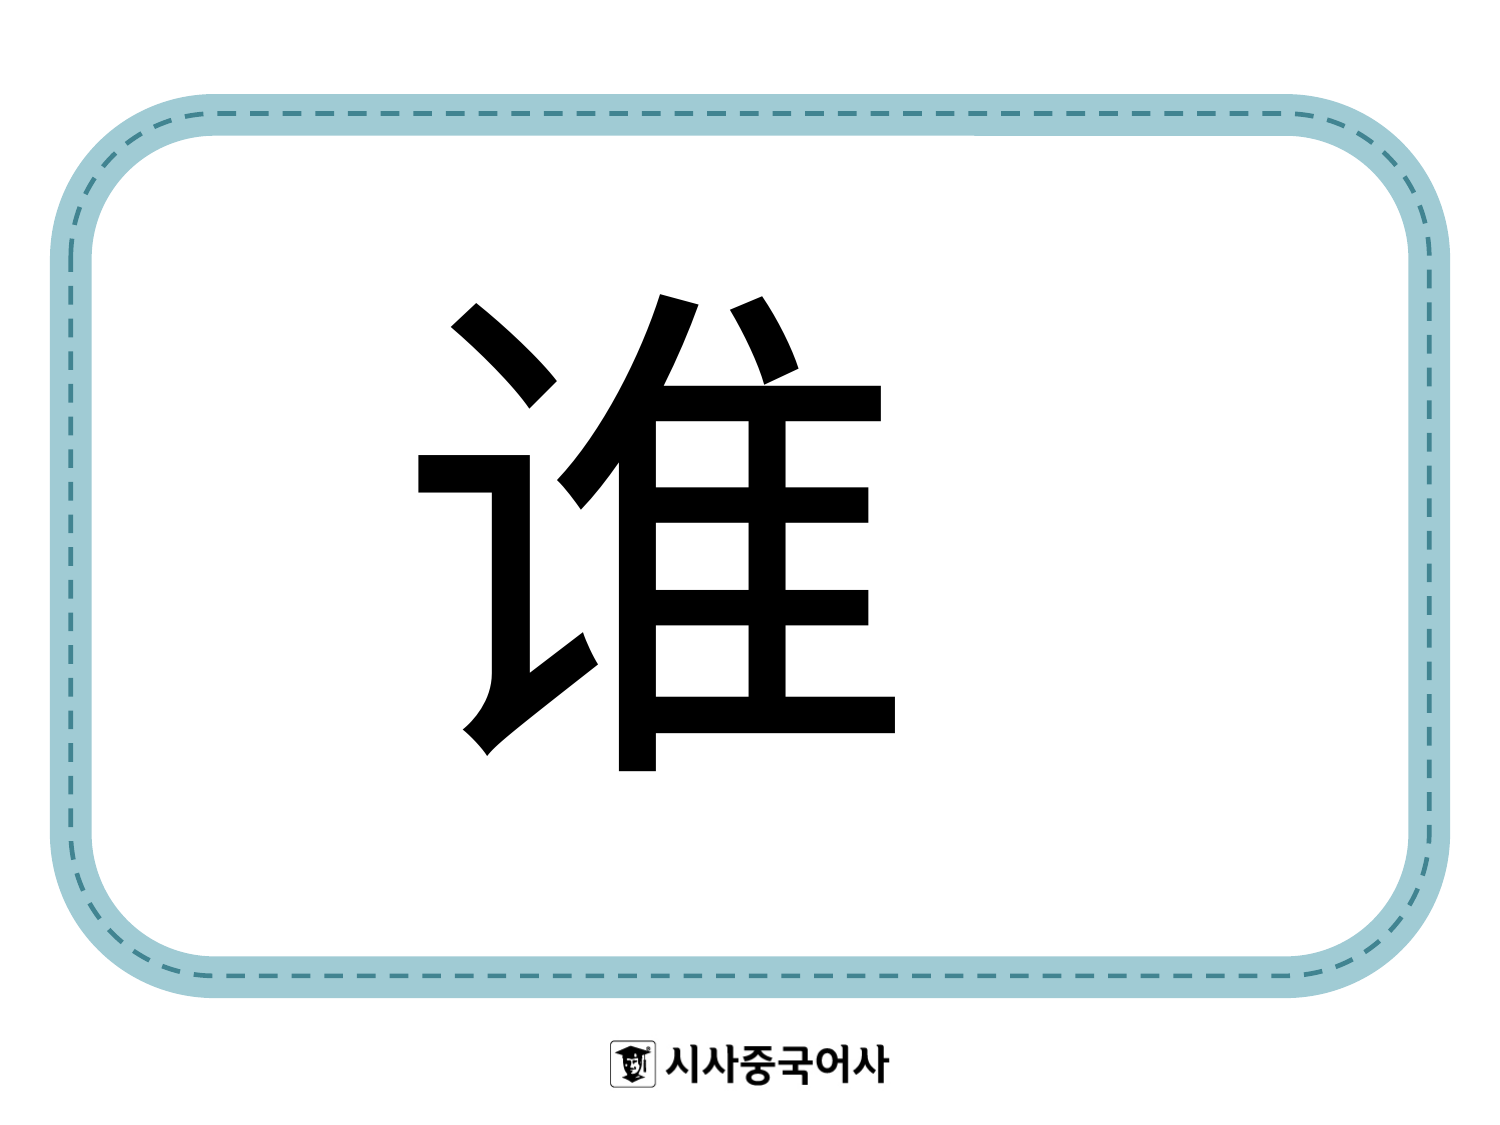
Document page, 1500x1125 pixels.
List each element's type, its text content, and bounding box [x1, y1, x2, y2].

text_box 谁 [145, 189, 1354, 853]
picture [602, 1034, 898, 1094]
